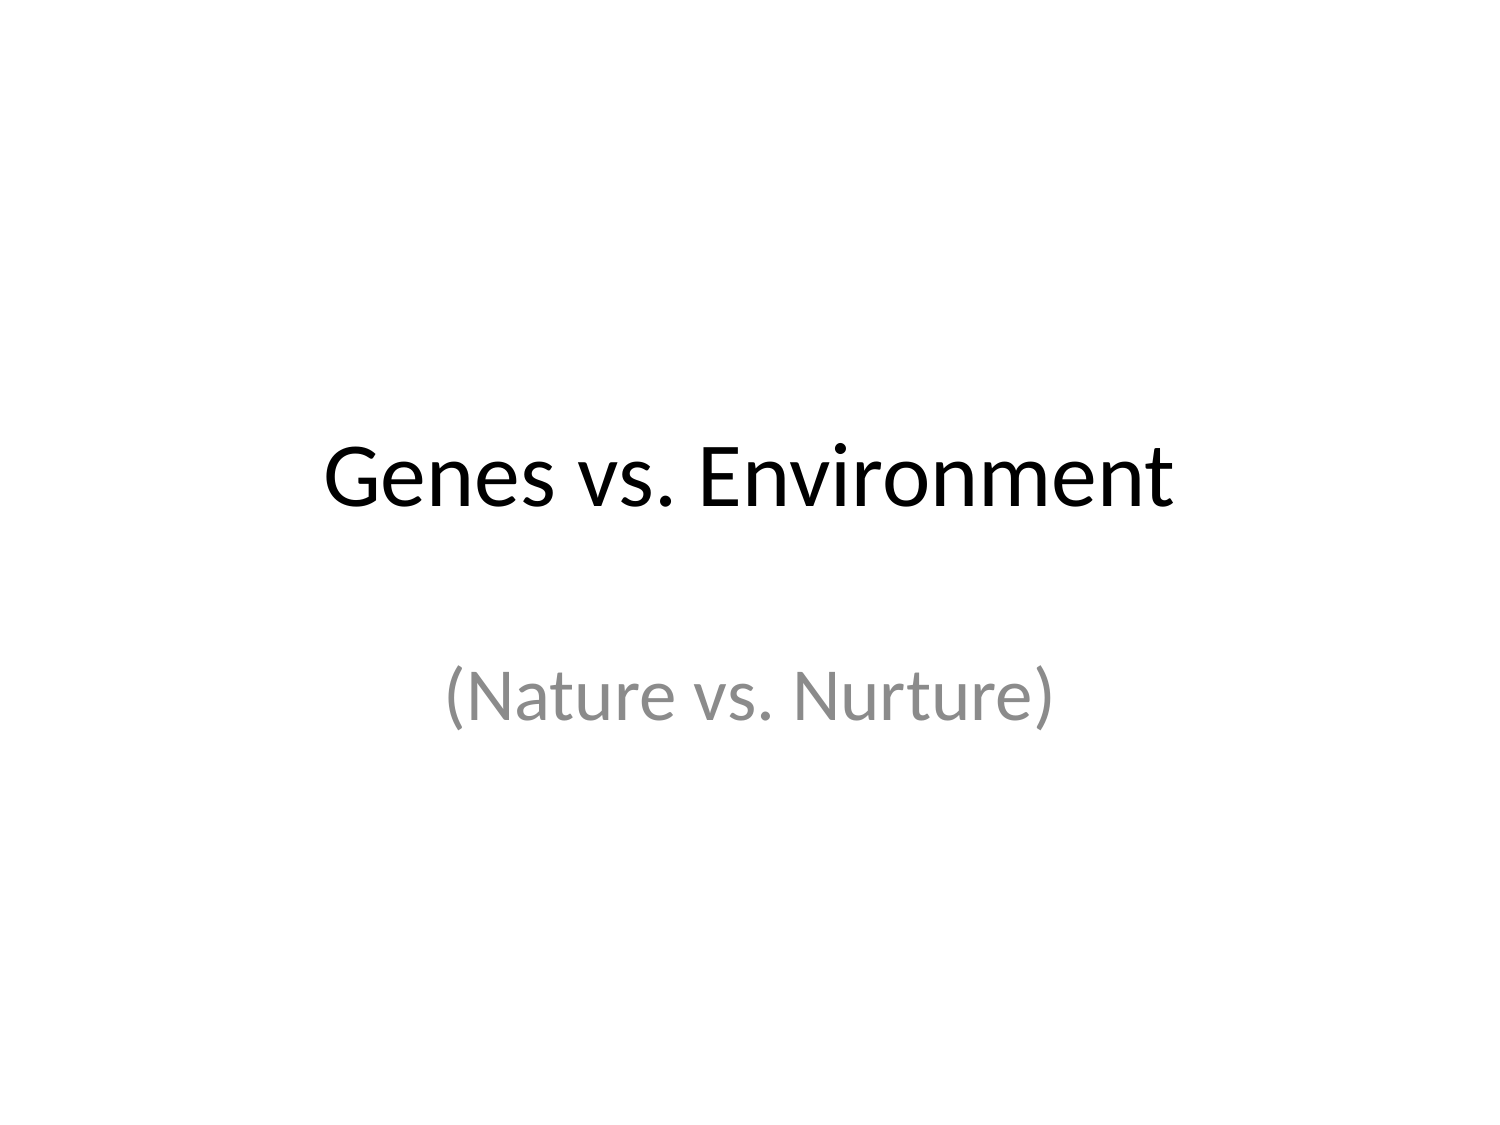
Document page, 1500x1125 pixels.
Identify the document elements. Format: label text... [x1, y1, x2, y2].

title Genes vs. Environment [112, 349, 1388, 591]
subtitle (Nature vs. Nurture) [225, 637, 1275, 925]
